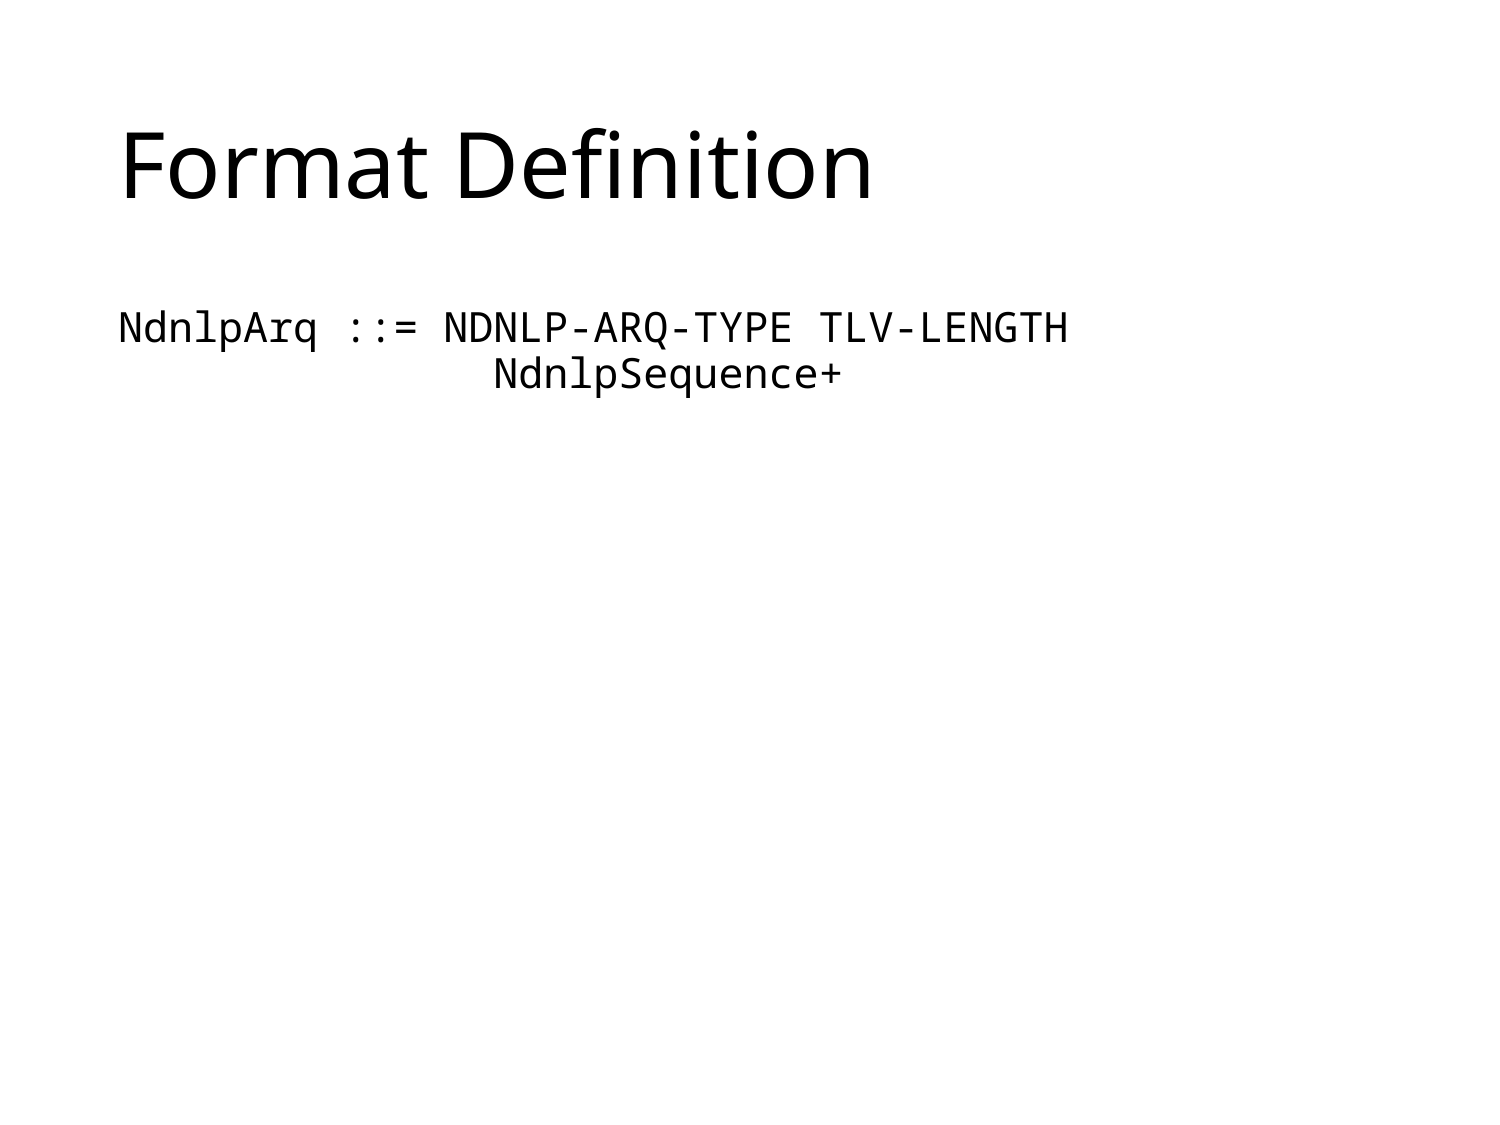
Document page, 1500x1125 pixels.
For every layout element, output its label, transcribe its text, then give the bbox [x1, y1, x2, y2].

list NdnlpArq ::= NDNLP-ARQ-TYPE TLV-LENGTH NdnlpSequence+ [103, 299, 1397, 1014]
title Format Definition [103, 59, 1397, 278]
